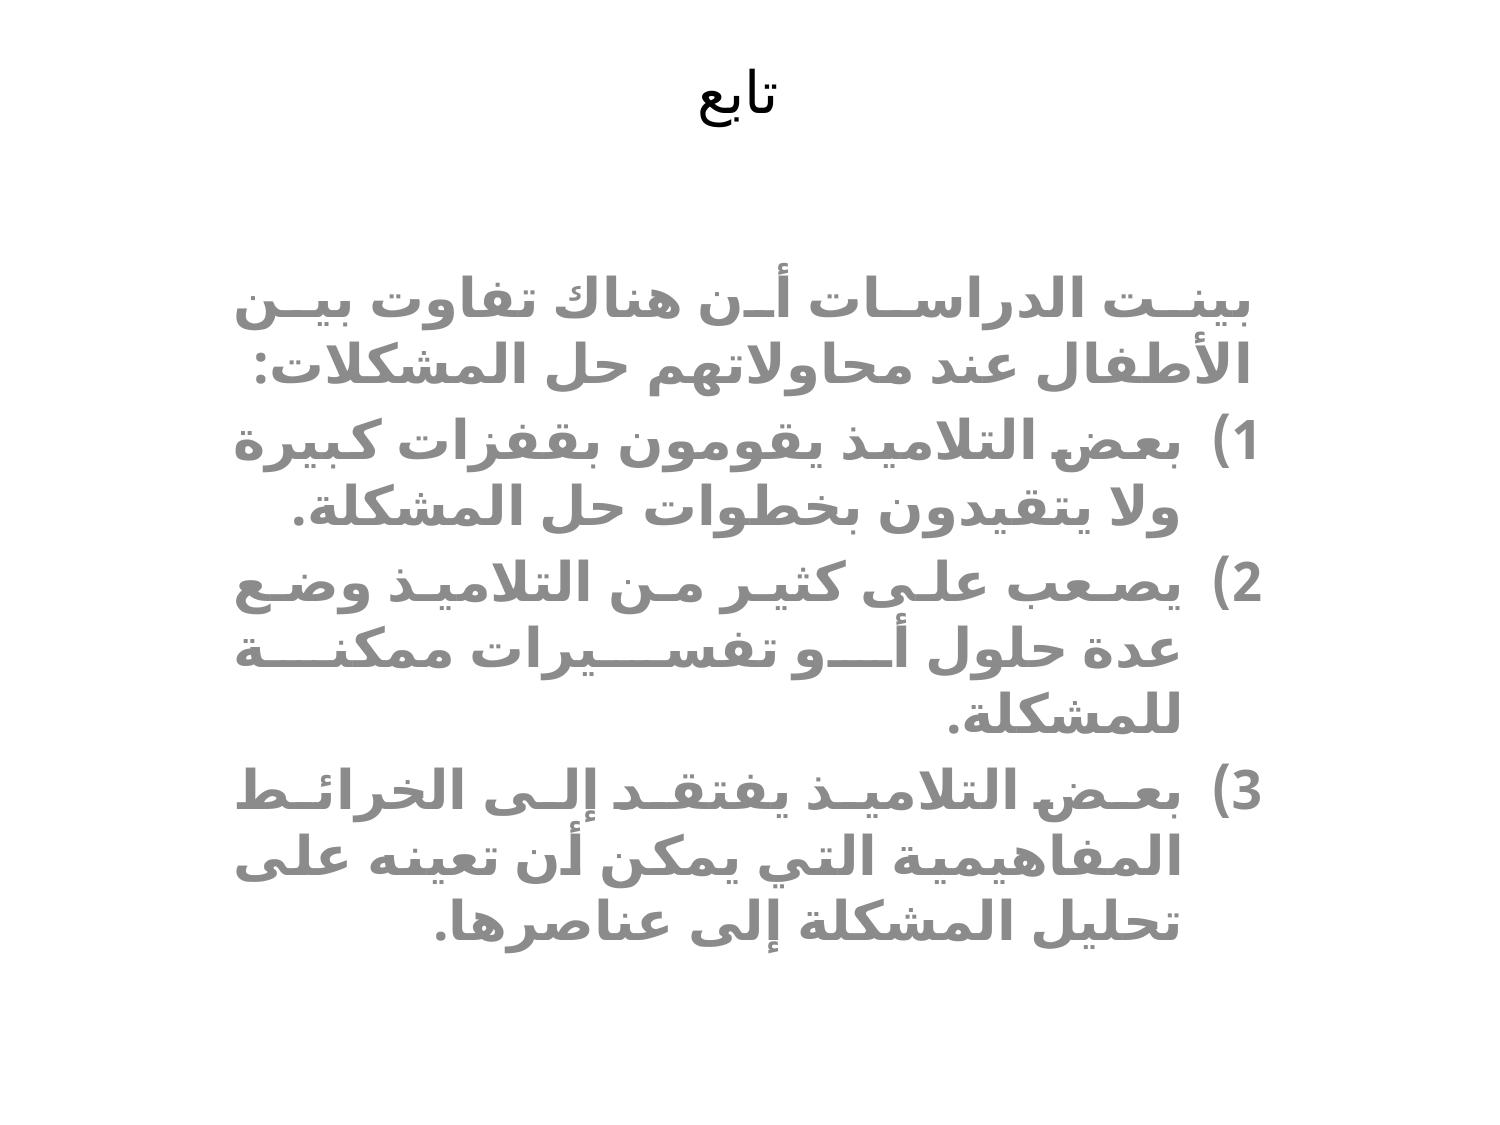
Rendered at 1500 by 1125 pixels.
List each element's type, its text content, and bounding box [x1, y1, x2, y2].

title تابع [100, 42, 1376, 138]
subtitle بينت الدراسات أن هناك تفاوت بين الأطفال عند محاولاتهم حل المشكلات: بعض التلاميذ يقومون بقفزات كبيرة ولا يتقيدون بخطوات حل المشكلة. يصعب على كثير من التلاميذ وضع عدة حلول أو تفسيرات ممكنة للمشكلة. بعض التلاميذ يفتقد إلى الخرائط المفاهيمية التي يمكن أن تعينه على تحليل المشكلة إلى عناصرها. [218, 255, 1269, 1012]
